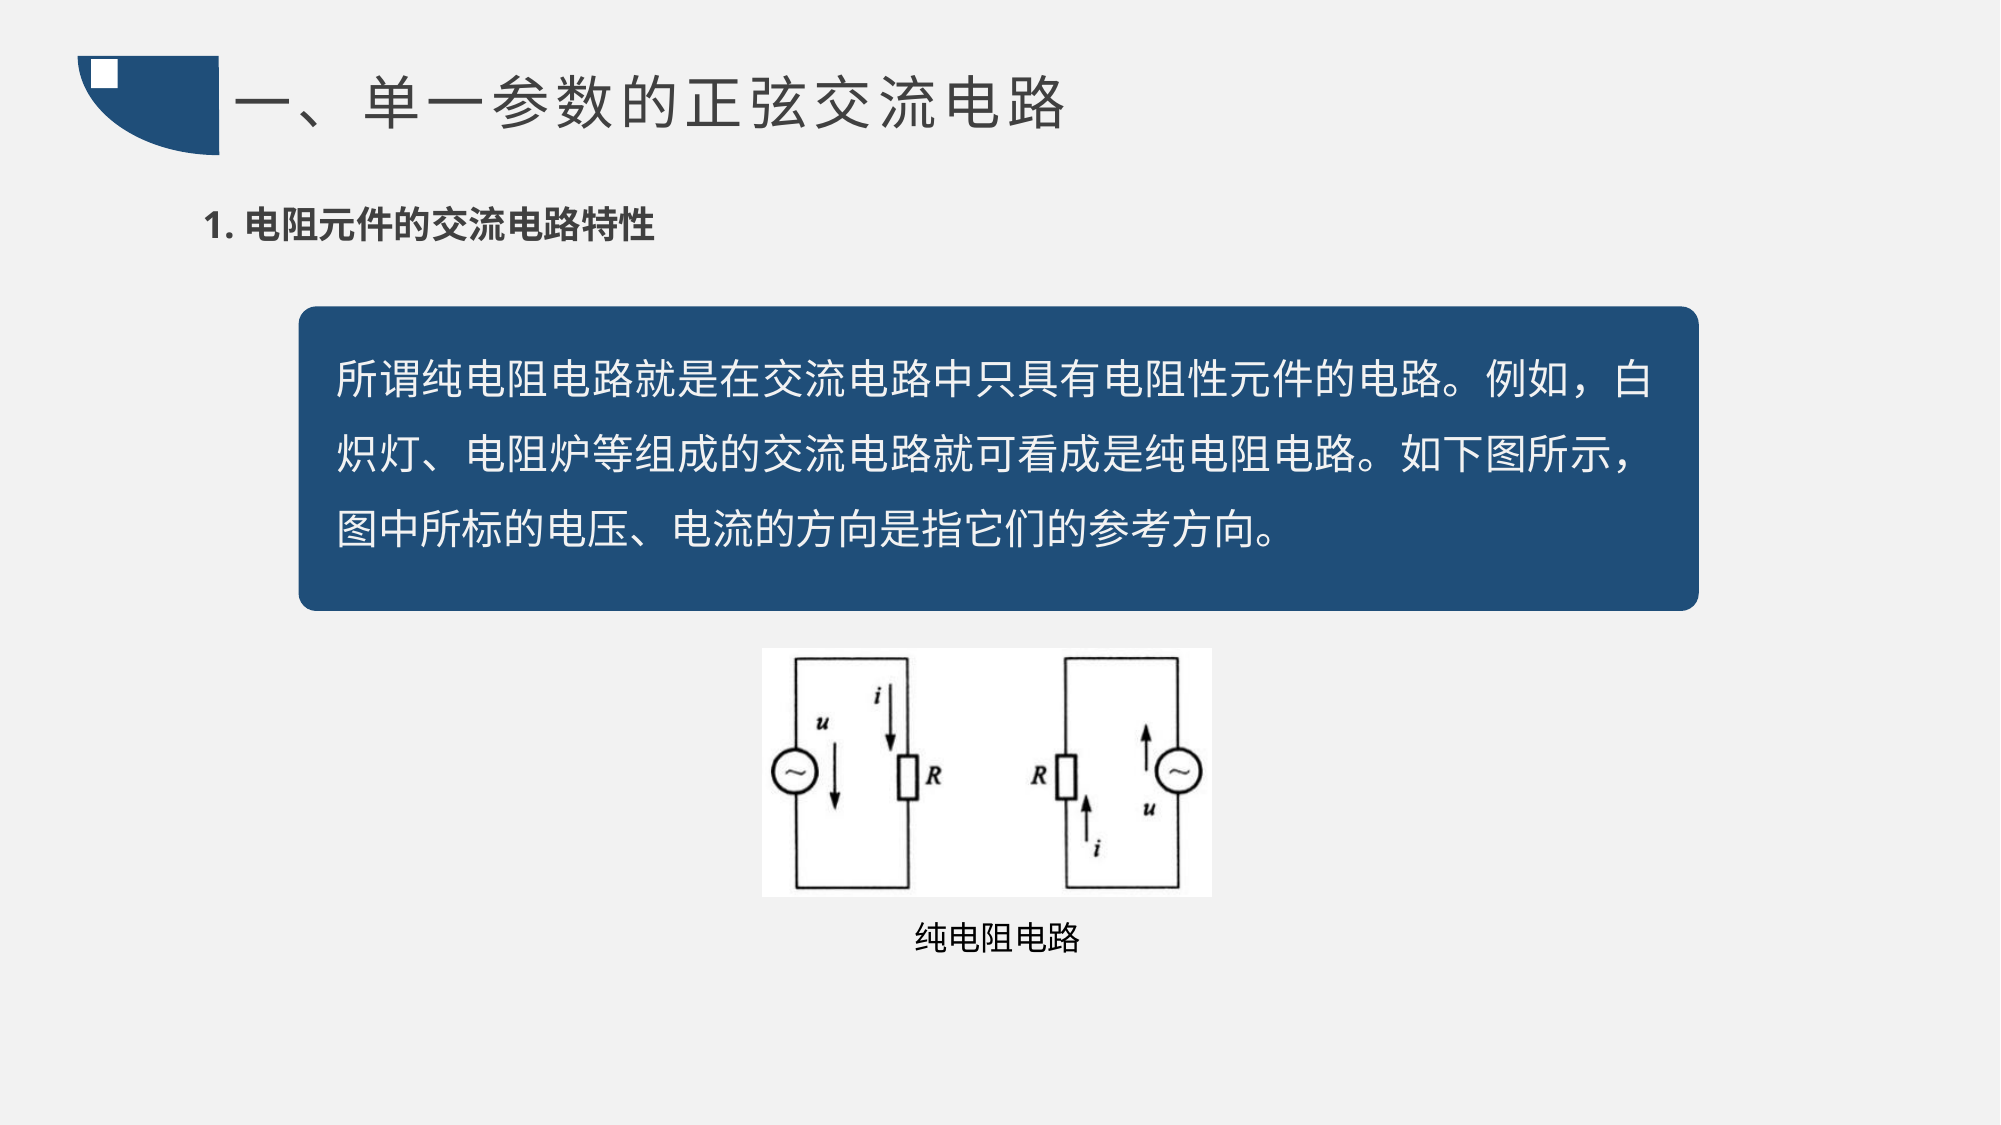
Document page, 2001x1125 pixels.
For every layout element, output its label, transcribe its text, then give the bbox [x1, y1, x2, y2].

text_box 1.电阻元件的交流电路特性 [187, 171, 1834, 254]
picture [762, 648, 1212, 897]
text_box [298, 248, 1699, 612]
text_box 纯电阻电路 [550, 909, 1384, 965]
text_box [77, 0, 1116, 156]
